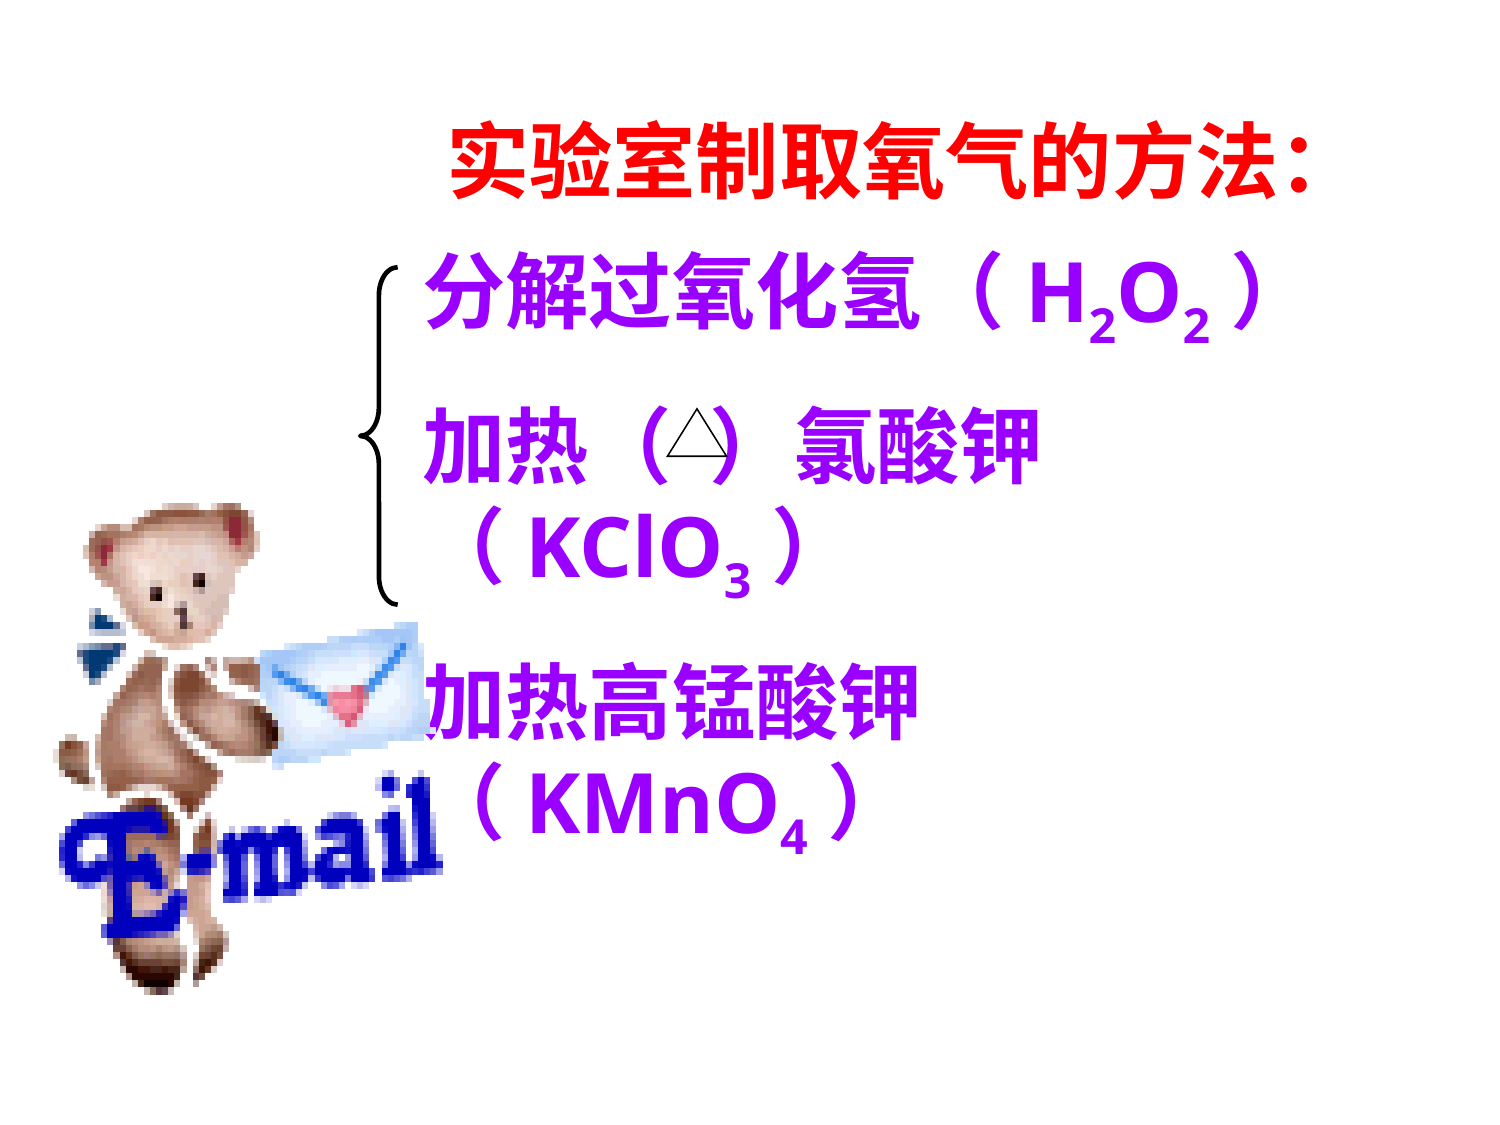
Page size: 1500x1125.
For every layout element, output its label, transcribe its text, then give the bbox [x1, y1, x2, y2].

text_box 分解过氧化氢（H2O2） 加热（ ）氯酸钾（KClO3） 加热高锰酸钾（KMnO4） [407, 231, 1420, 872]
text_box 实验室制取氧气的方法： [431, 101, 1378, 217]
text_box [360, 267, 398, 501]
picture [52, 503, 444, 996]
text_box [667, 408, 727, 457]
